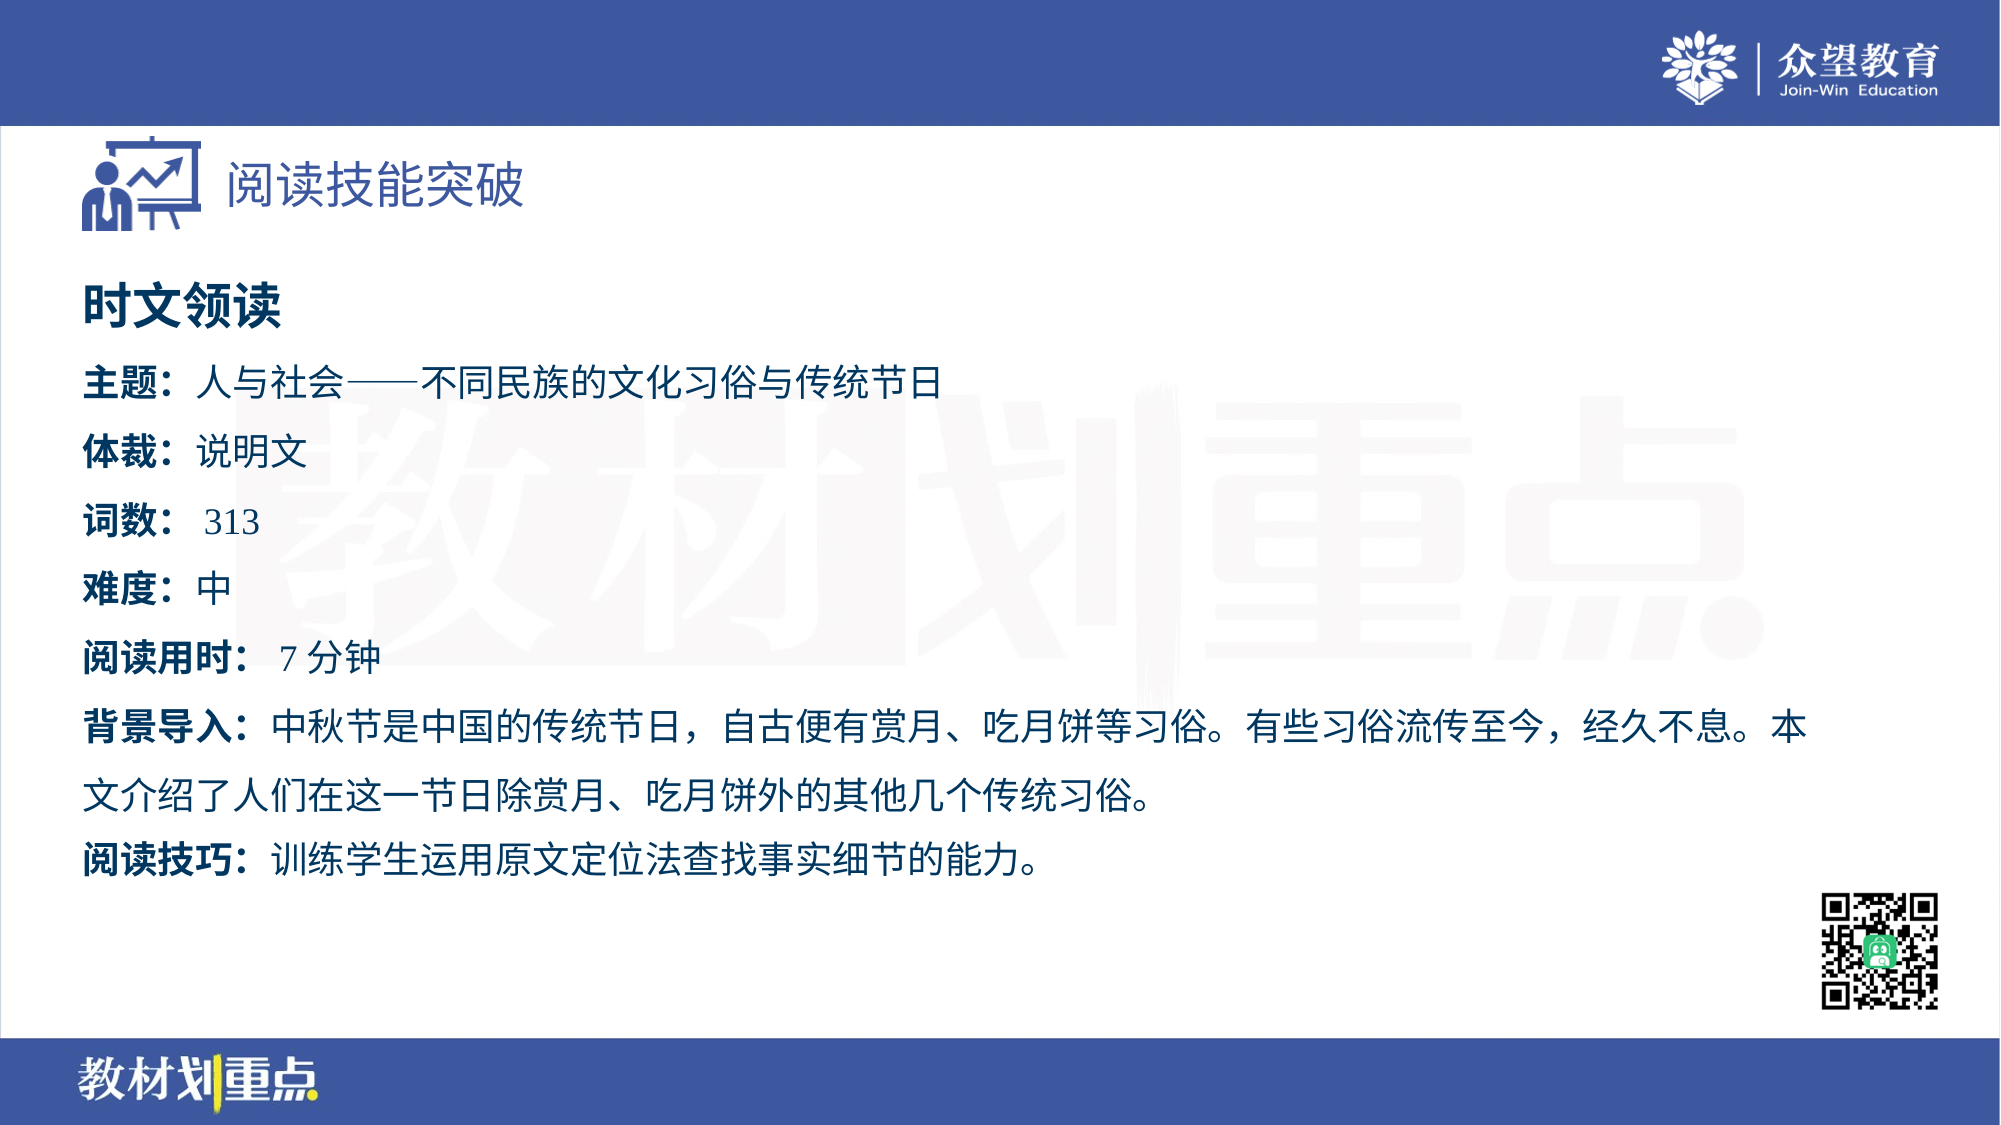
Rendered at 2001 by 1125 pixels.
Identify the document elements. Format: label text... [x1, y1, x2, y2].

text_box 主题：人与社会——不同民族的文化习俗与传统节日 体裁：说明文 词数：313 难度：中 阅读用时：7分钟 背景导入：中秋节是中国的传统节日，自古便有赏月、吃月饼等习俗。有些习俗流传至今，经久不息。本 文介绍了人们在这一节日除赏月、吃月饼外的其他几个传统习俗。 阅读技巧：训练学生运用原文定位法查找事实细节的能力。 [82, 335, 1817, 875]
picture [0, 0, 2000, 1125]
text_box 时文领读 [82, 247, 1817, 335]
